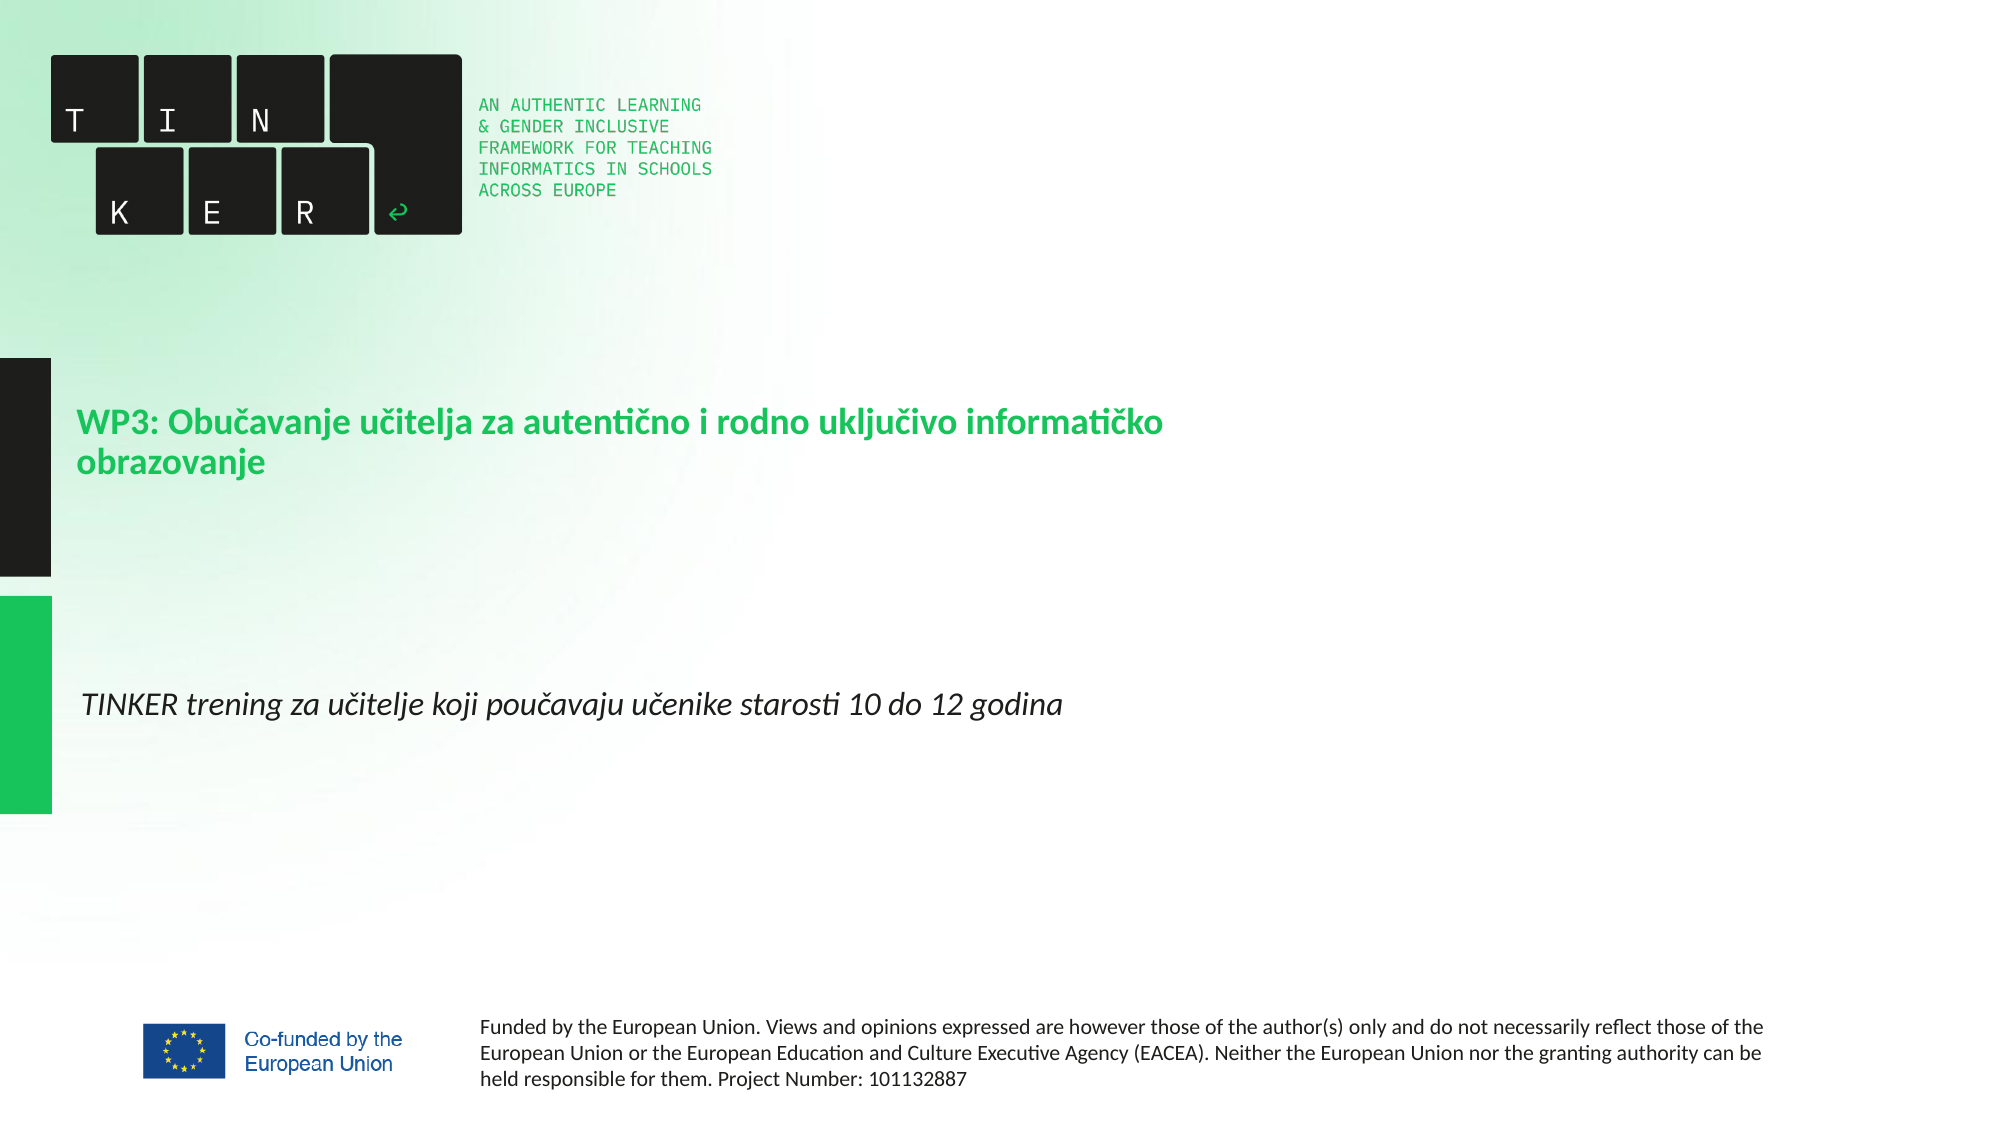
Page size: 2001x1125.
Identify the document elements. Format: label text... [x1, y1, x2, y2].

subtitle TINKER trening za učitelje koji poučavaju učenike starosti 10 do 12 godina [65, 599, 1197, 812]
picture [0, 0, 843, 1125]
title WP3: Obučavanje učitelja za autentično i rodno uključivo informatičko obrazovanje [61, 358, 1196, 578]
